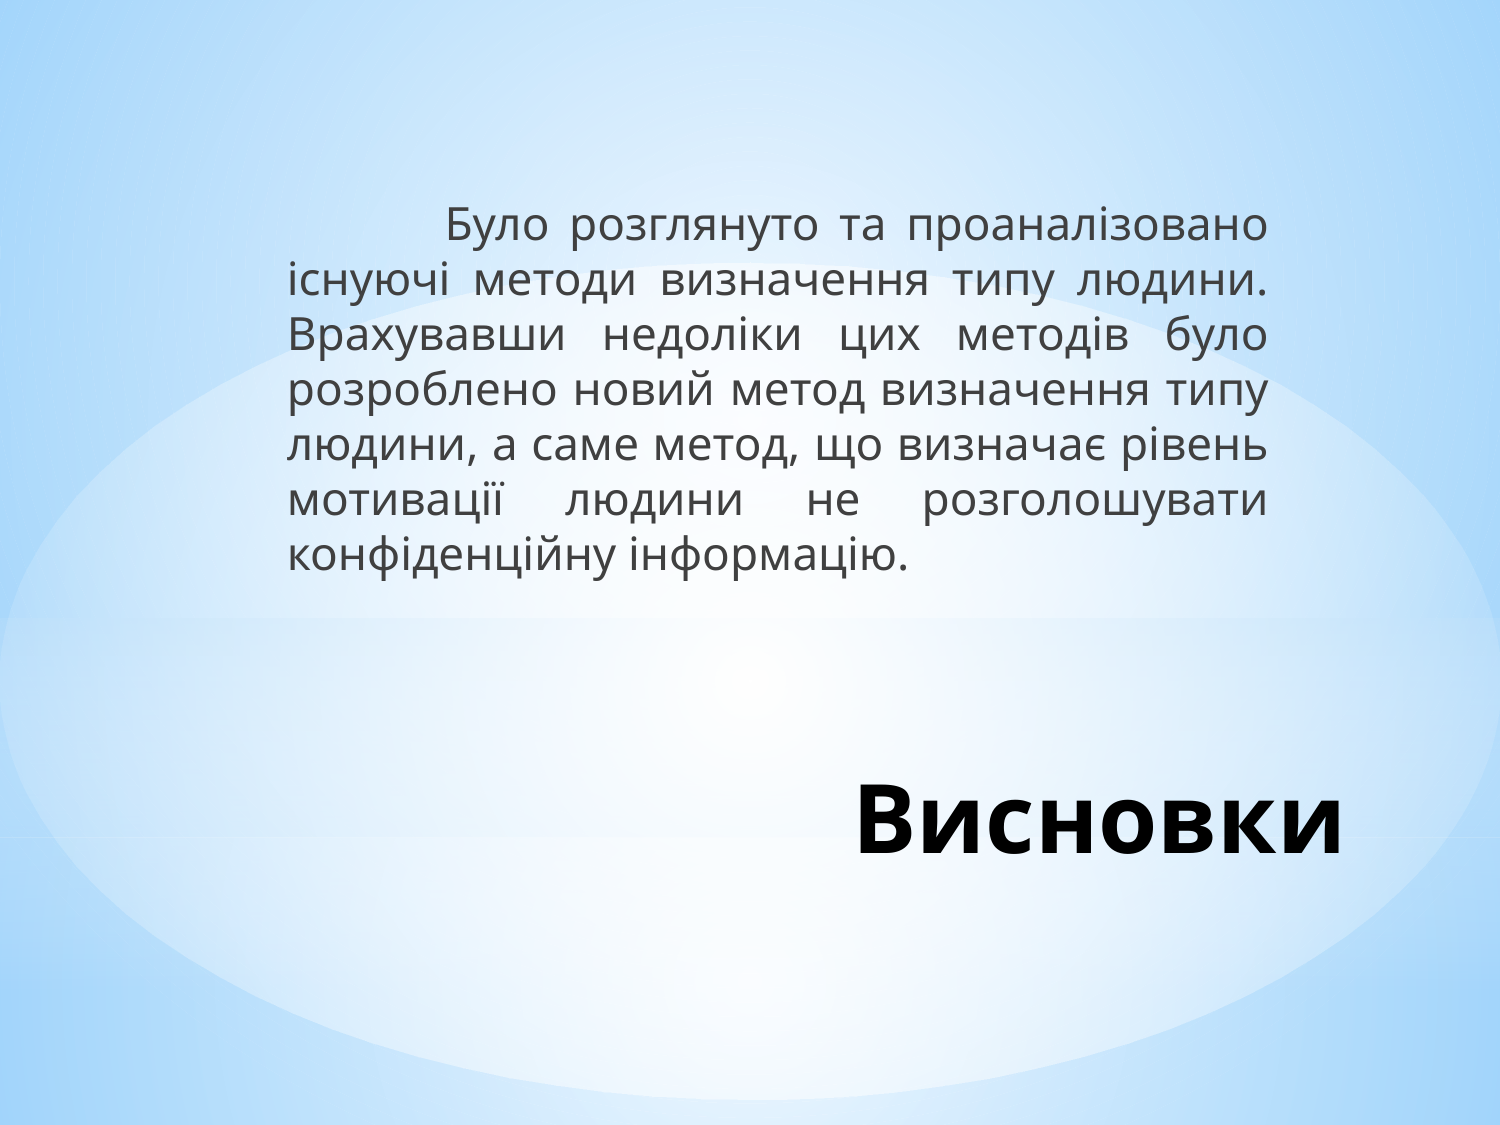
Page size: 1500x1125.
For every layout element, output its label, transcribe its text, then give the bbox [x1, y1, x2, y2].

title Висновки [292, 750, 1362, 938]
list Було розглянуто та проаналізовано існуючі методи визначення типу людини. Врахувавши недоліки цих методів було розроблено новий метод визначення типу людини, а саме метод, що визначає рівень мотивації людини не розголошувати конфіденційну інформацію. [234, 187, 1285, 758]
